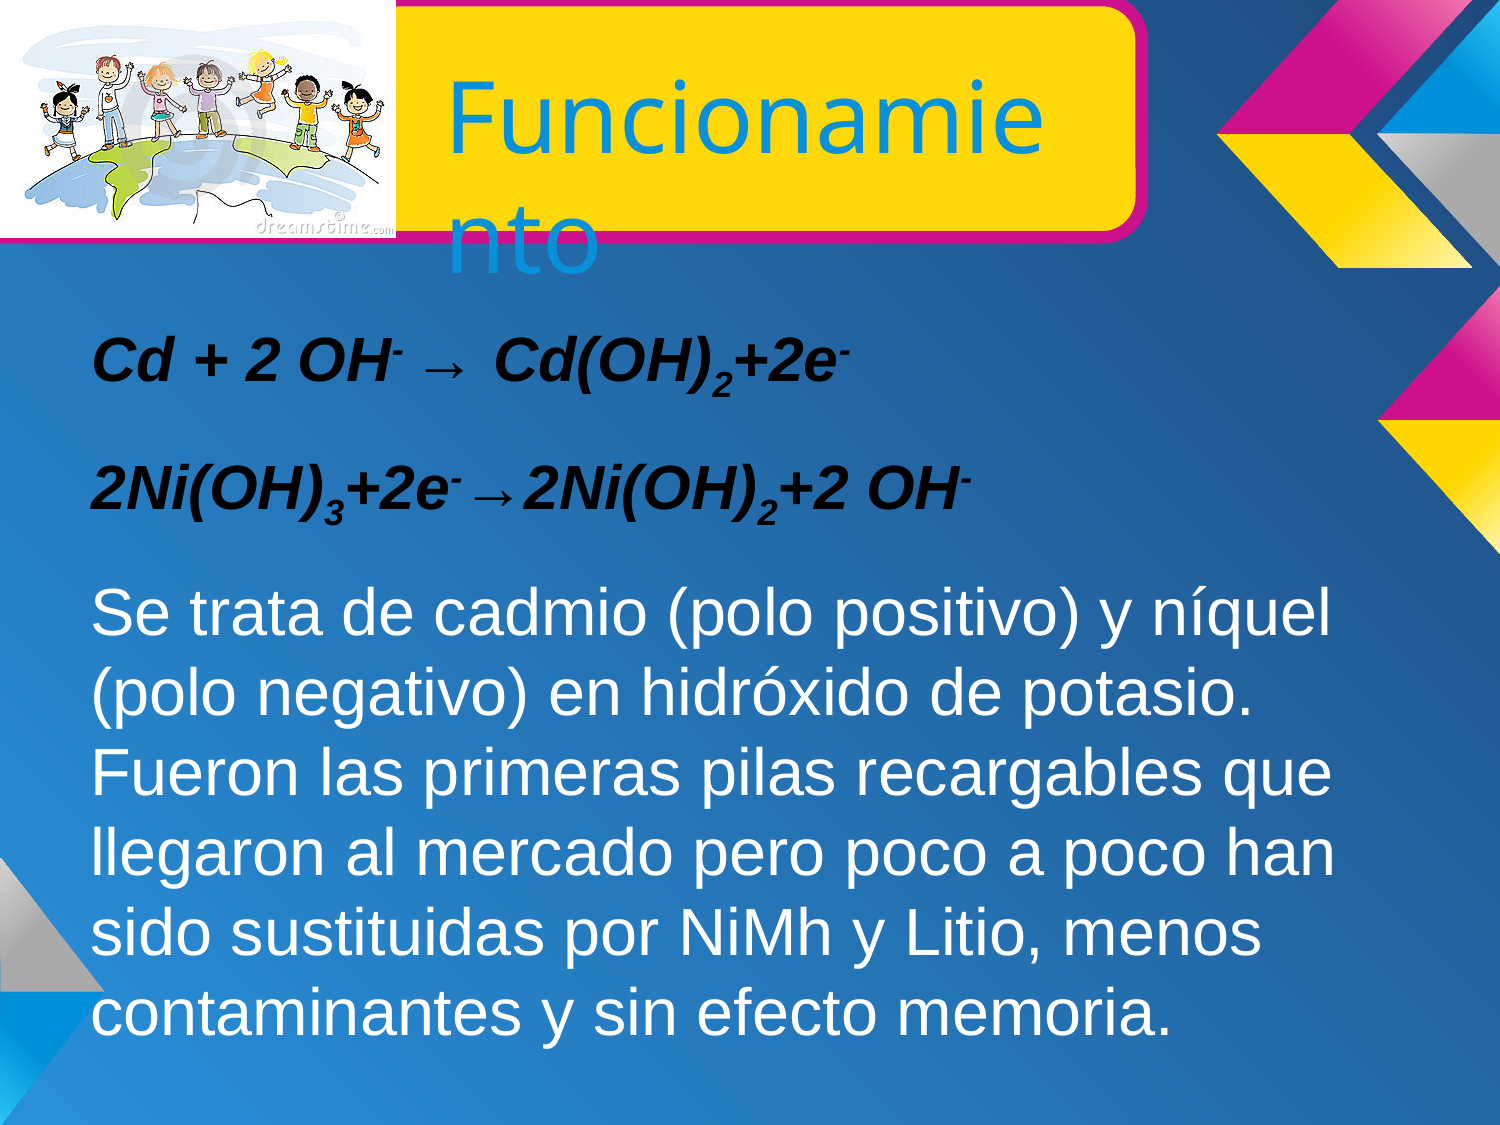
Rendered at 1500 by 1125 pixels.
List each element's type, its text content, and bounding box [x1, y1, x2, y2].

list Se trata de cadmio (polo positivo) y níquel (polo negativo) en hidróxido de potasio. Fueron las primeras pilas recargables que llegaron al mercado pero poco a poco han sido sustituidas por NiMh y Litio, menos contaminantes y sin efecto memoria. [75, 554, 1425, 1057]
text_box Funcionamiento [429, 38, 1123, 195]
picture [0, 0, 396, 238]
text_box Cd + 2 OH- → Cd(OH)2+2e- 2Ni(OH)3+2e-→2Ni(OH)2+2 OH- [76, 261, 1427, 521]
text_box [397, 0, 1142, 238]
